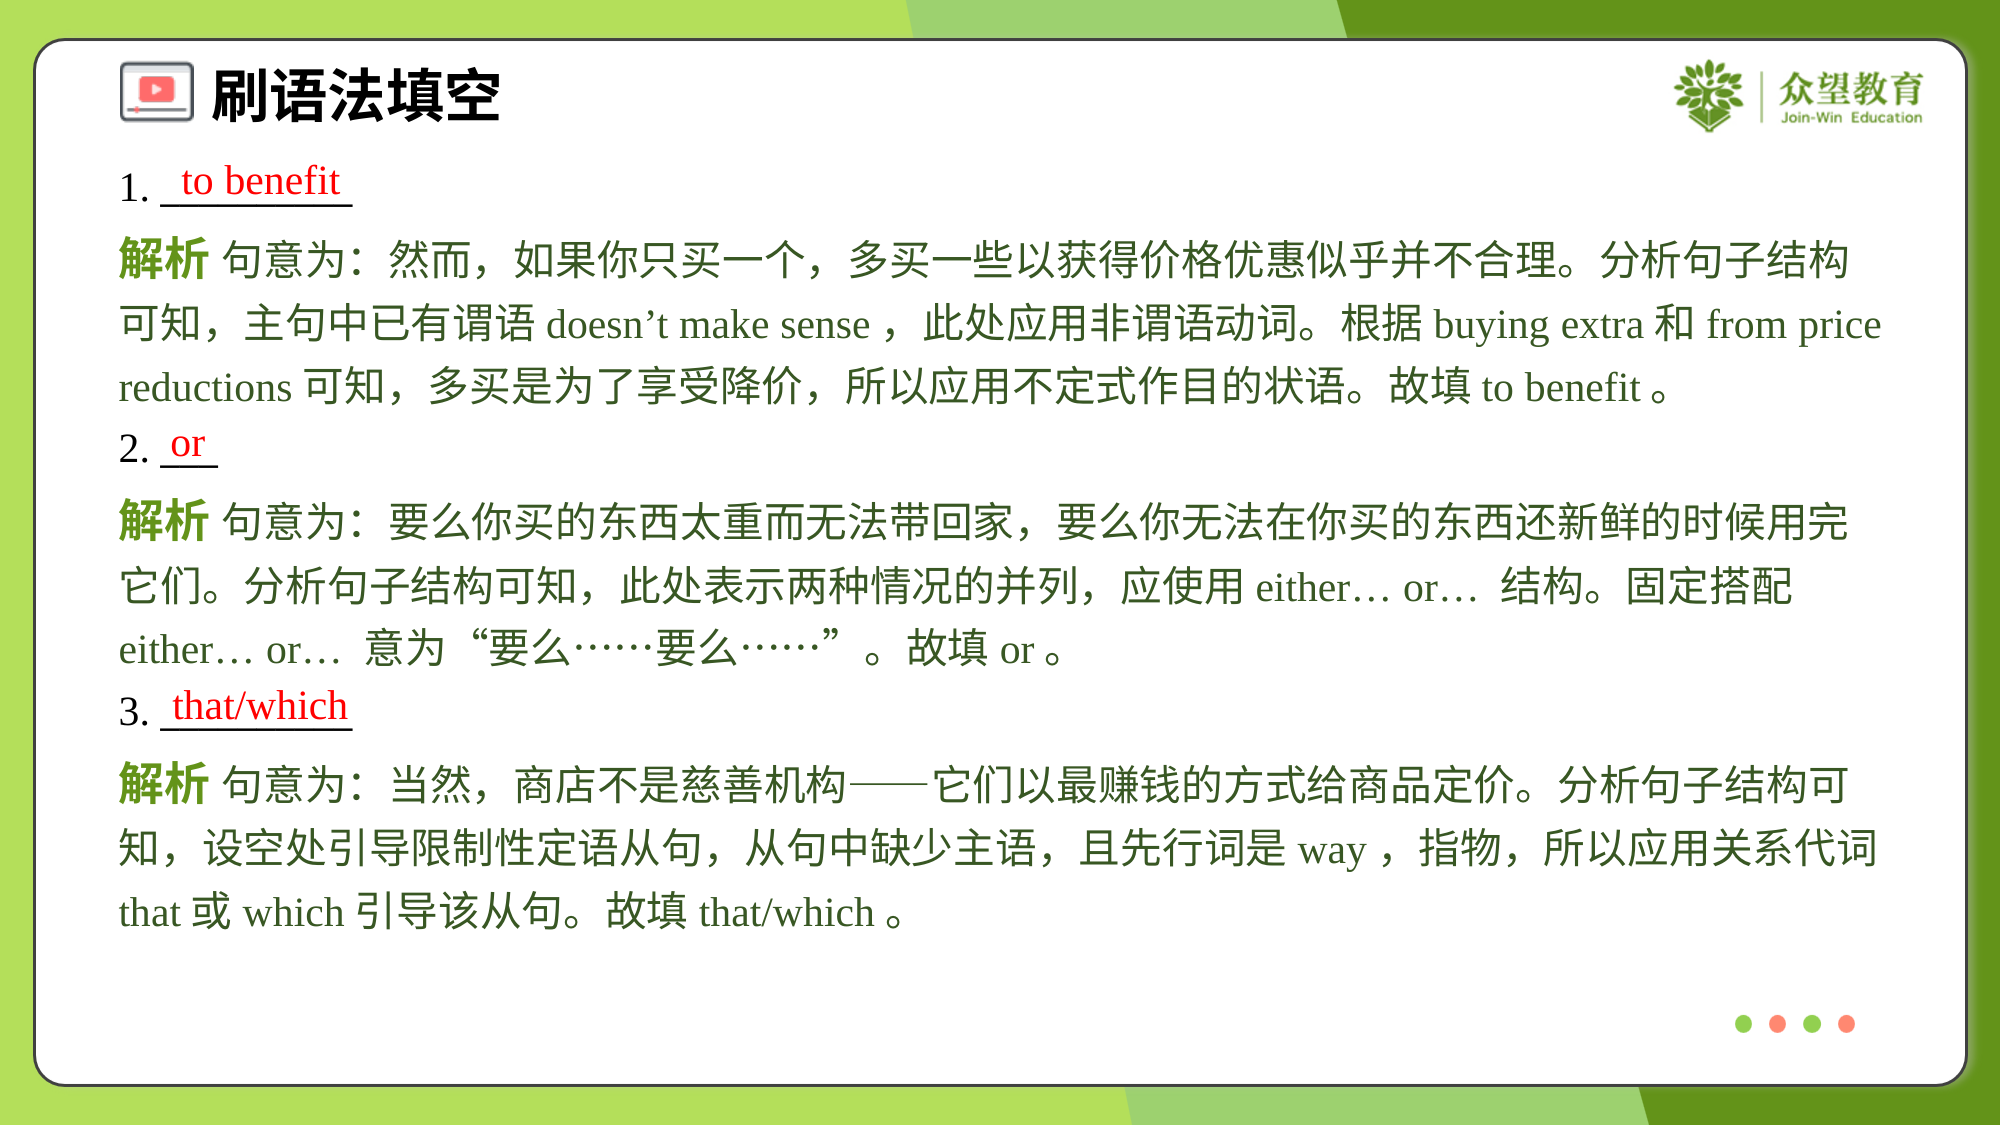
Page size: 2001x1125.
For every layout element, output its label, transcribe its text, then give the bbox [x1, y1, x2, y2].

text_box 解析 句意为：然而，如果你只买一个，多买一些以获得价格优惠似乎并不合理。分析句子结构可知，主句中已有谓语doesn’t make sense，此处应用非谓语动词。根据buying extra和from price reductions可知，多买是为了享受降价，所以应用不定式作目的状语。故填to benefit。 [118, 215, 1883, 405]
text_box that/which [167, 664, 353, 723]
text_box 1. __________ [118, 146, 1883, 204]
text_box or [165, 402, 210, 460]
text_box 解析 句意为：要么你买的东西太重而无法带回家，要么你无法在你买的东西还新鲜的时候用完它们。分析句子结构可知，此处表示两种情况的并列，应使用either… or… 结构。固定搭配either… or… 意为“要么……要么……”。故填or。 [118, 478, 1883, 667]
text_box to benefit [172, 140, 350, 198]
picture [0, 0, 2000, 1125]
text_box 3. __________ [118, 671, 1883, 729]
text_box 解析 句意为：当然，商店不是慈善机构——它们以最赚钱的方式给商品定价。分析句子结构可知，设空处引导限制性定语从句，从句中缺少主语，且先行词是way，指物，所以应用关系代词that或which引导该从句。故填that/which。 [118, 740, 1883, 930]
text_box 2. ___ [118, 408, 1883, 466]
